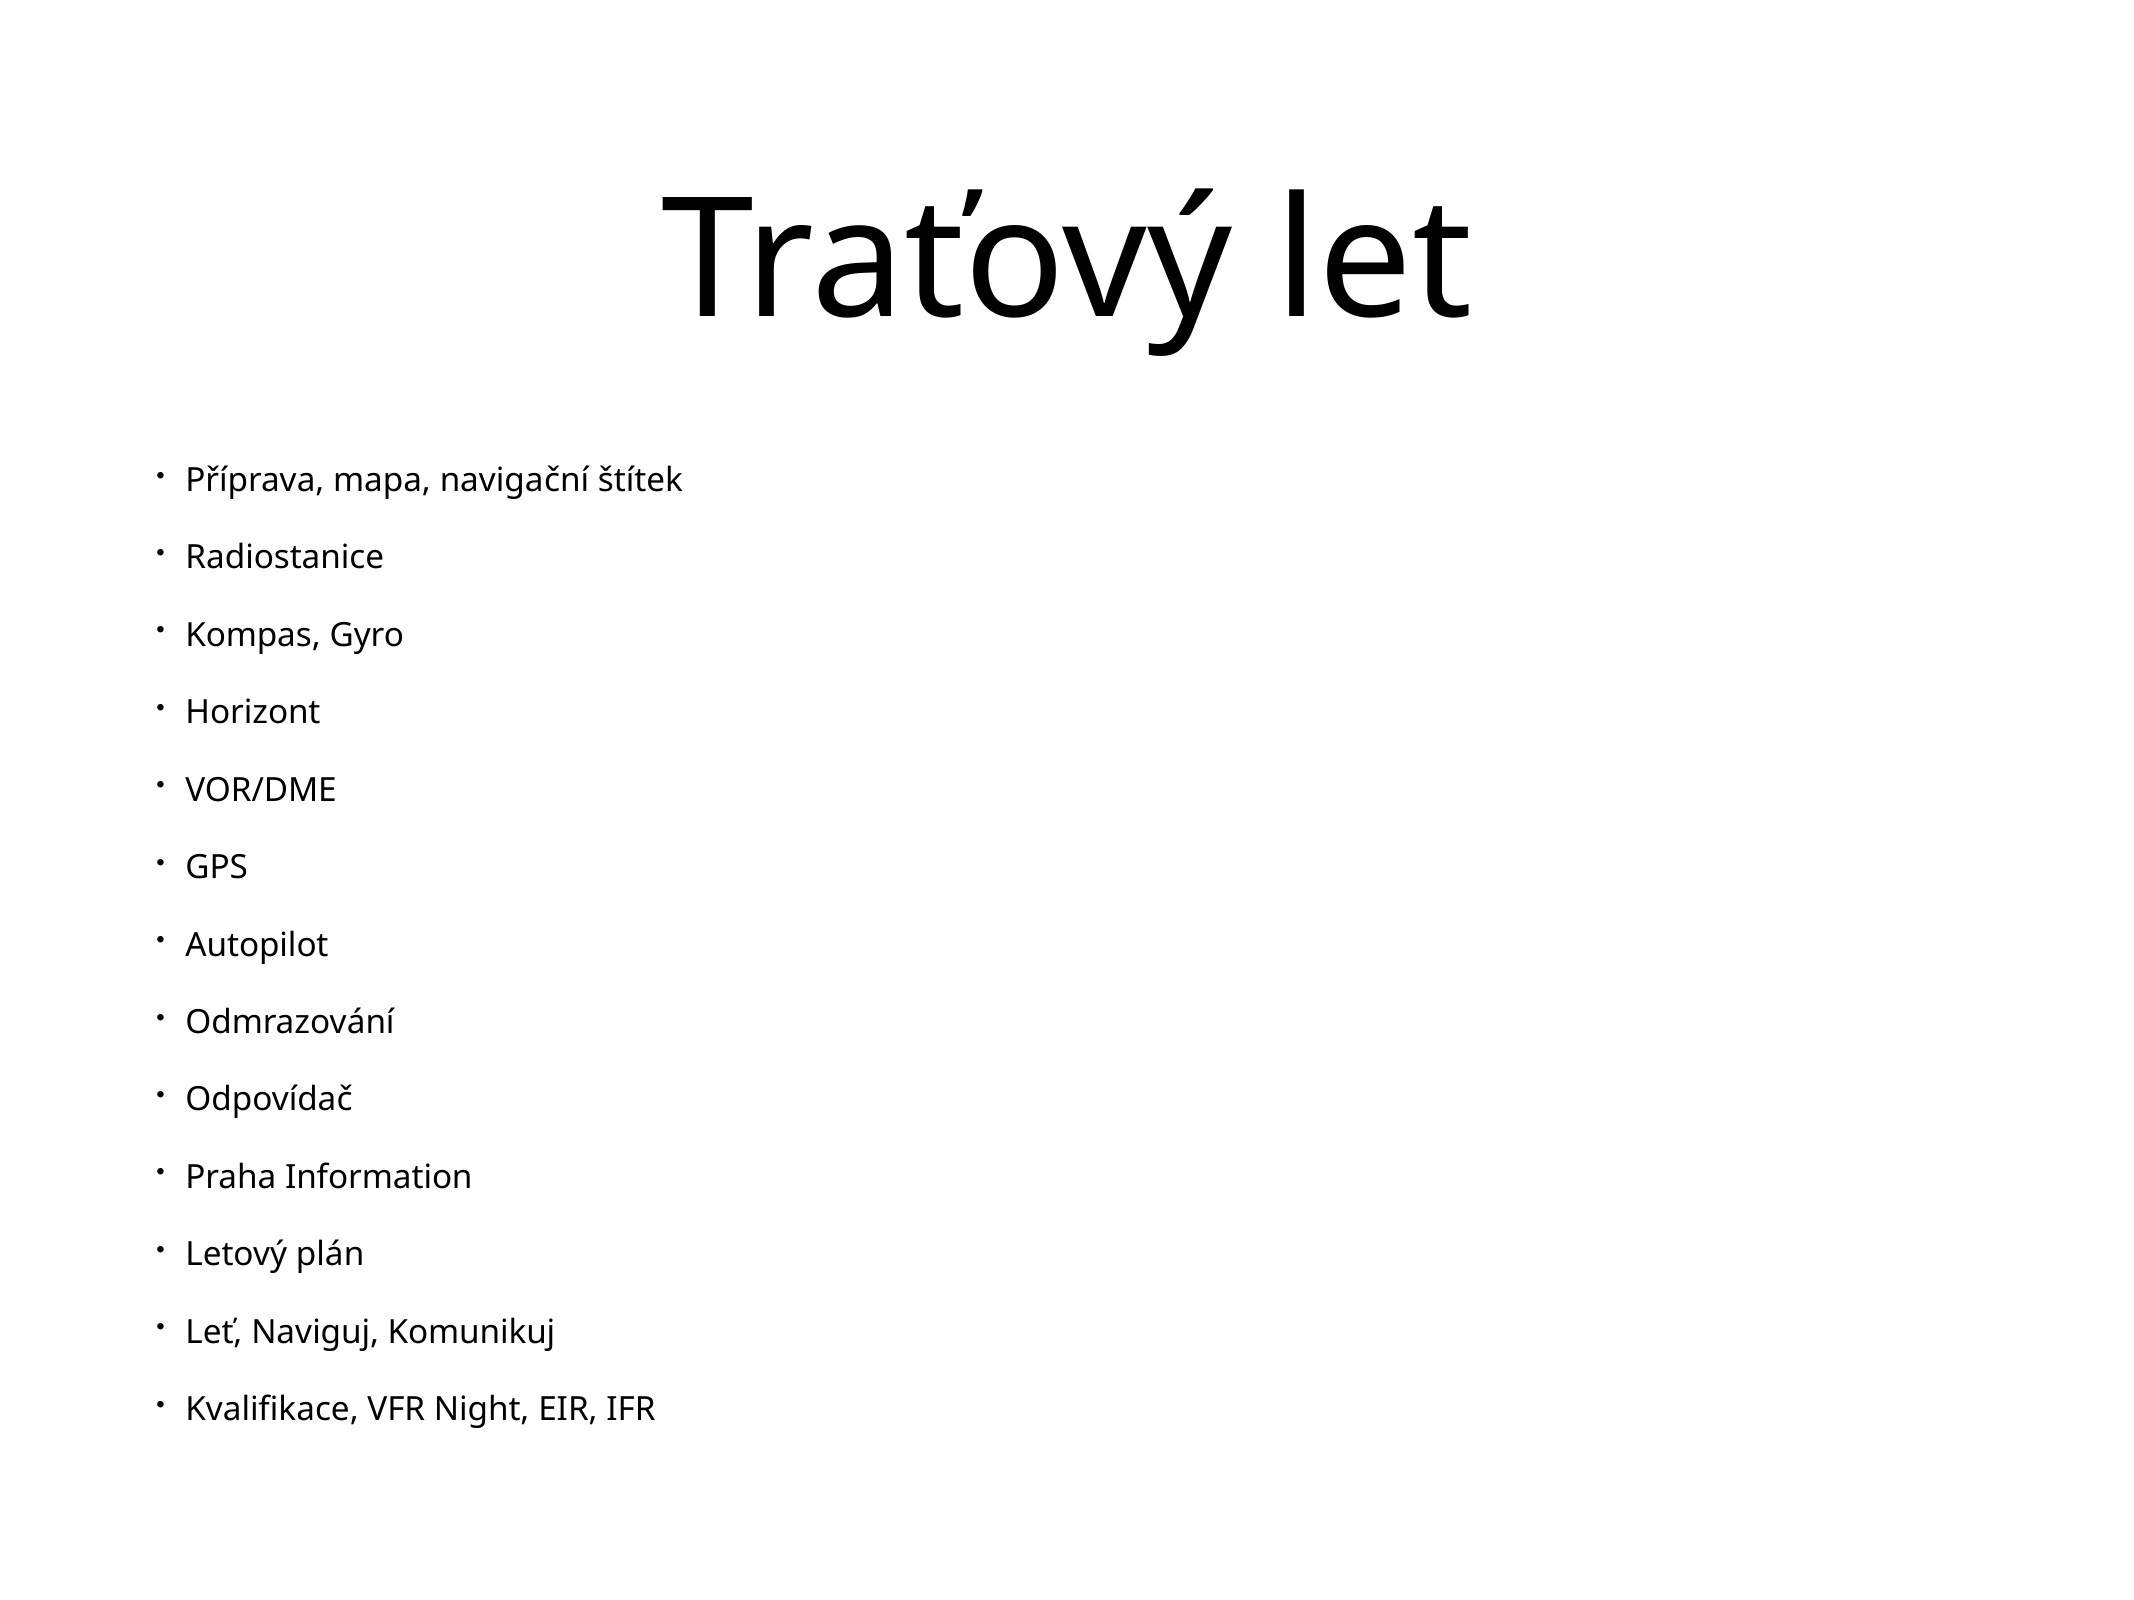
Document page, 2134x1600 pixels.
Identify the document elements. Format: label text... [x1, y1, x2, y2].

title Traťový let [155, 72, 1978, 426]
list Příprava, mapa, navigační štítek Radiostanice Kompas, Gyro Horizont VOR/DME GPS Autopilot Odmrazování Odpovídač Praha Information Letový plán Leť, Naviguj, Komunikuj Kvalifikace, VFR Night, EIR, IFR [155, 426, 1978, 1459]
